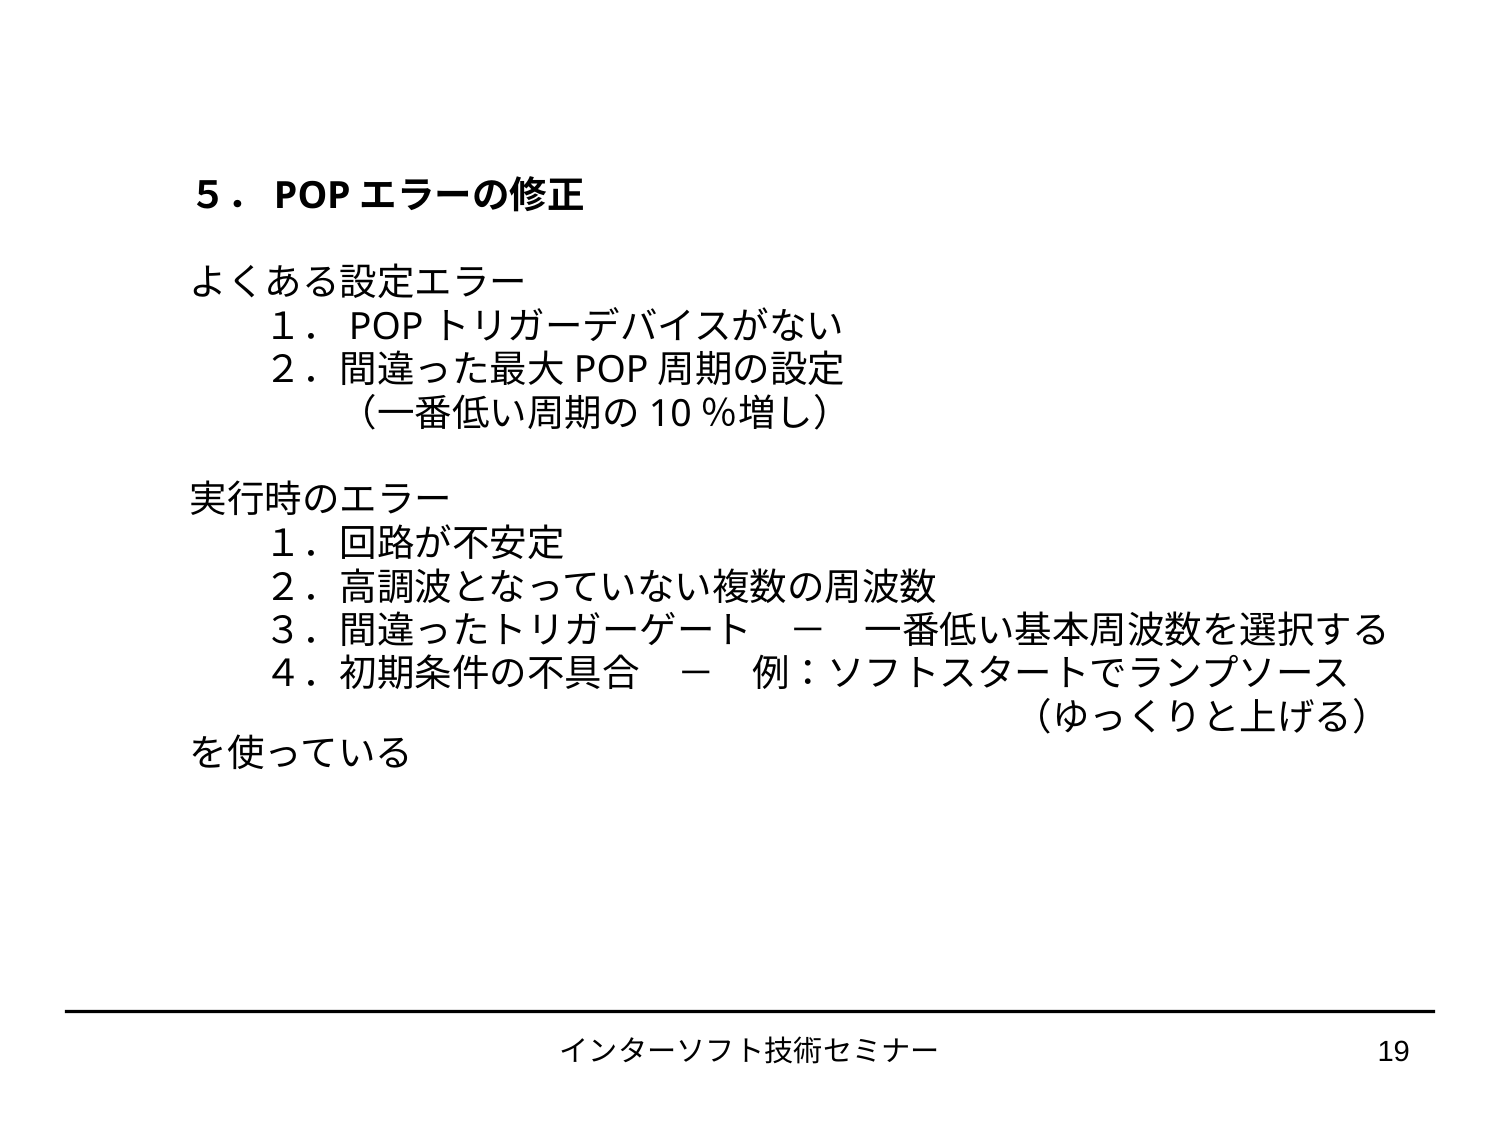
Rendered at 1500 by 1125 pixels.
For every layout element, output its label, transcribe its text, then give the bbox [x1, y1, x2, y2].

text_box [64, 1009, 1436, 1014]
footer インターソフト技術セミナー [512, 1024, 988, 1103]
slide_number 19 [1074, 1024, 1425, 1103]
text_box ５．POPエラーの修正 よくある設定エラー １．POPトリガーデバイスがない ２．間違った最大POP周期の設定 （一番低い周期の10％増し） 実行時のエラー １．回路が不安定 ２．高調波となっていない複数の周波数 ３．間違ったトリガーゲート － 一番低い基本周波数を選択する ４．初期条件の不具合 － 例：ソフトスタートでランプソース （ゆっくりと上げる）を使っている [100, 172, 1425, 870]
